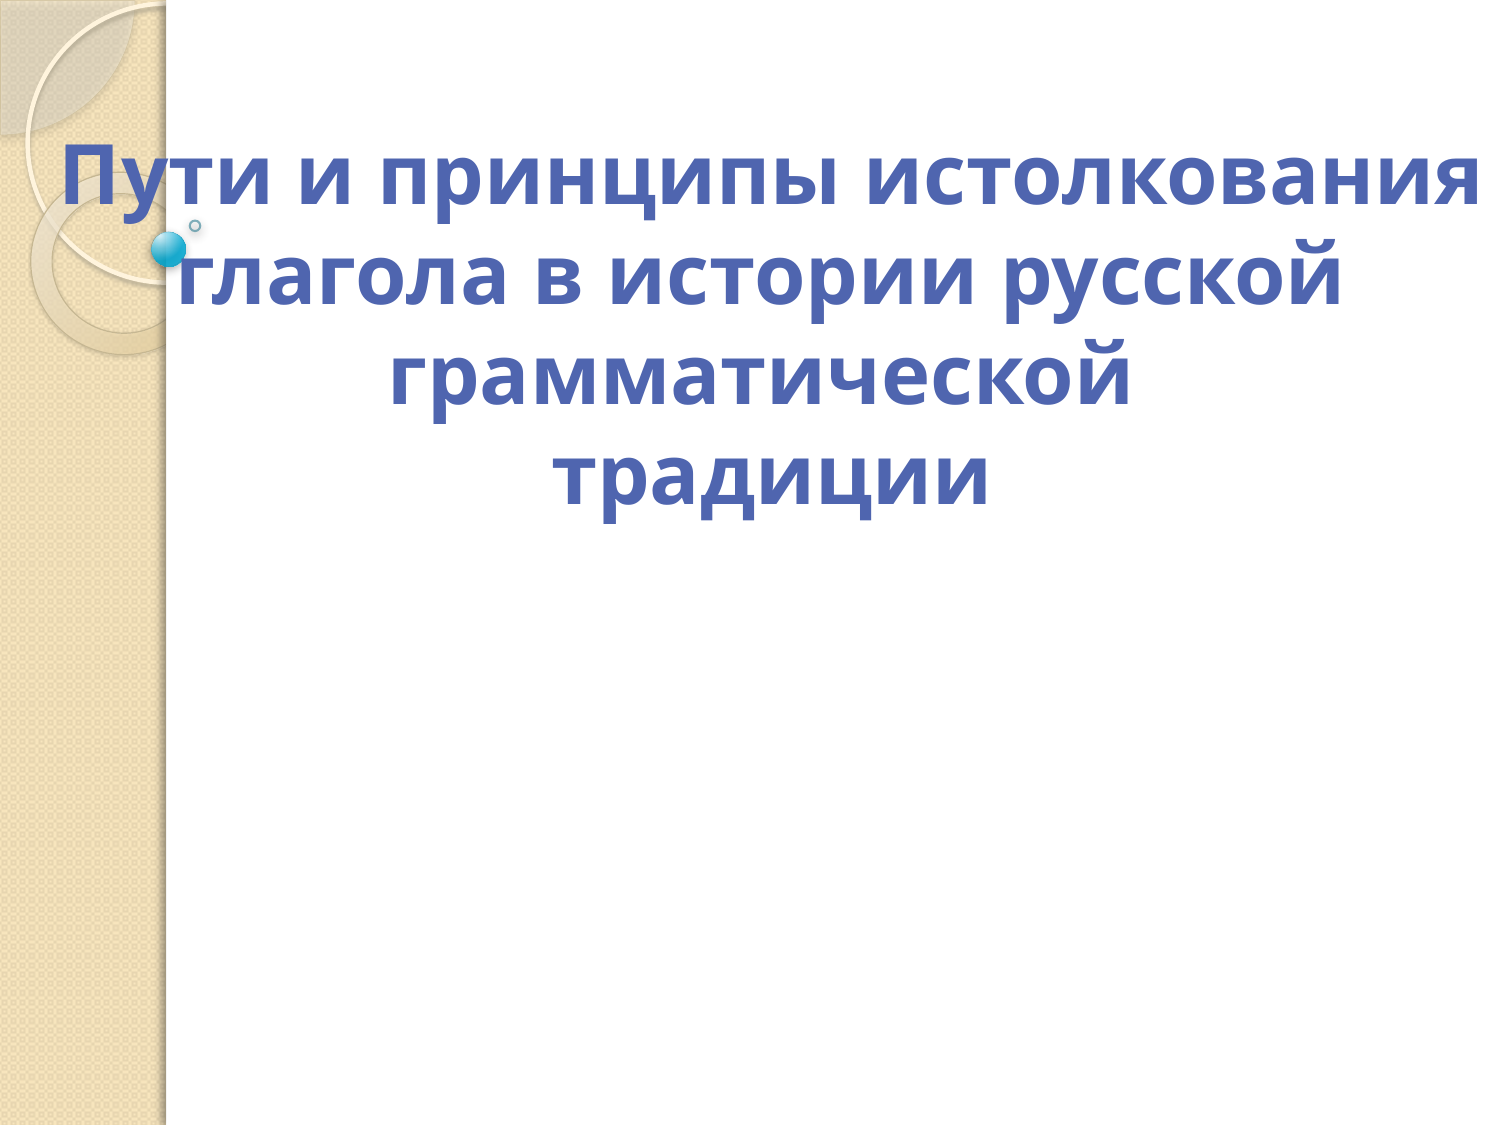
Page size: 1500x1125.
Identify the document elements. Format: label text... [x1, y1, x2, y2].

text_box Пути и принципы истолкования глагола в истории русской грамматической традиции [43, 113, 1500, 529]
